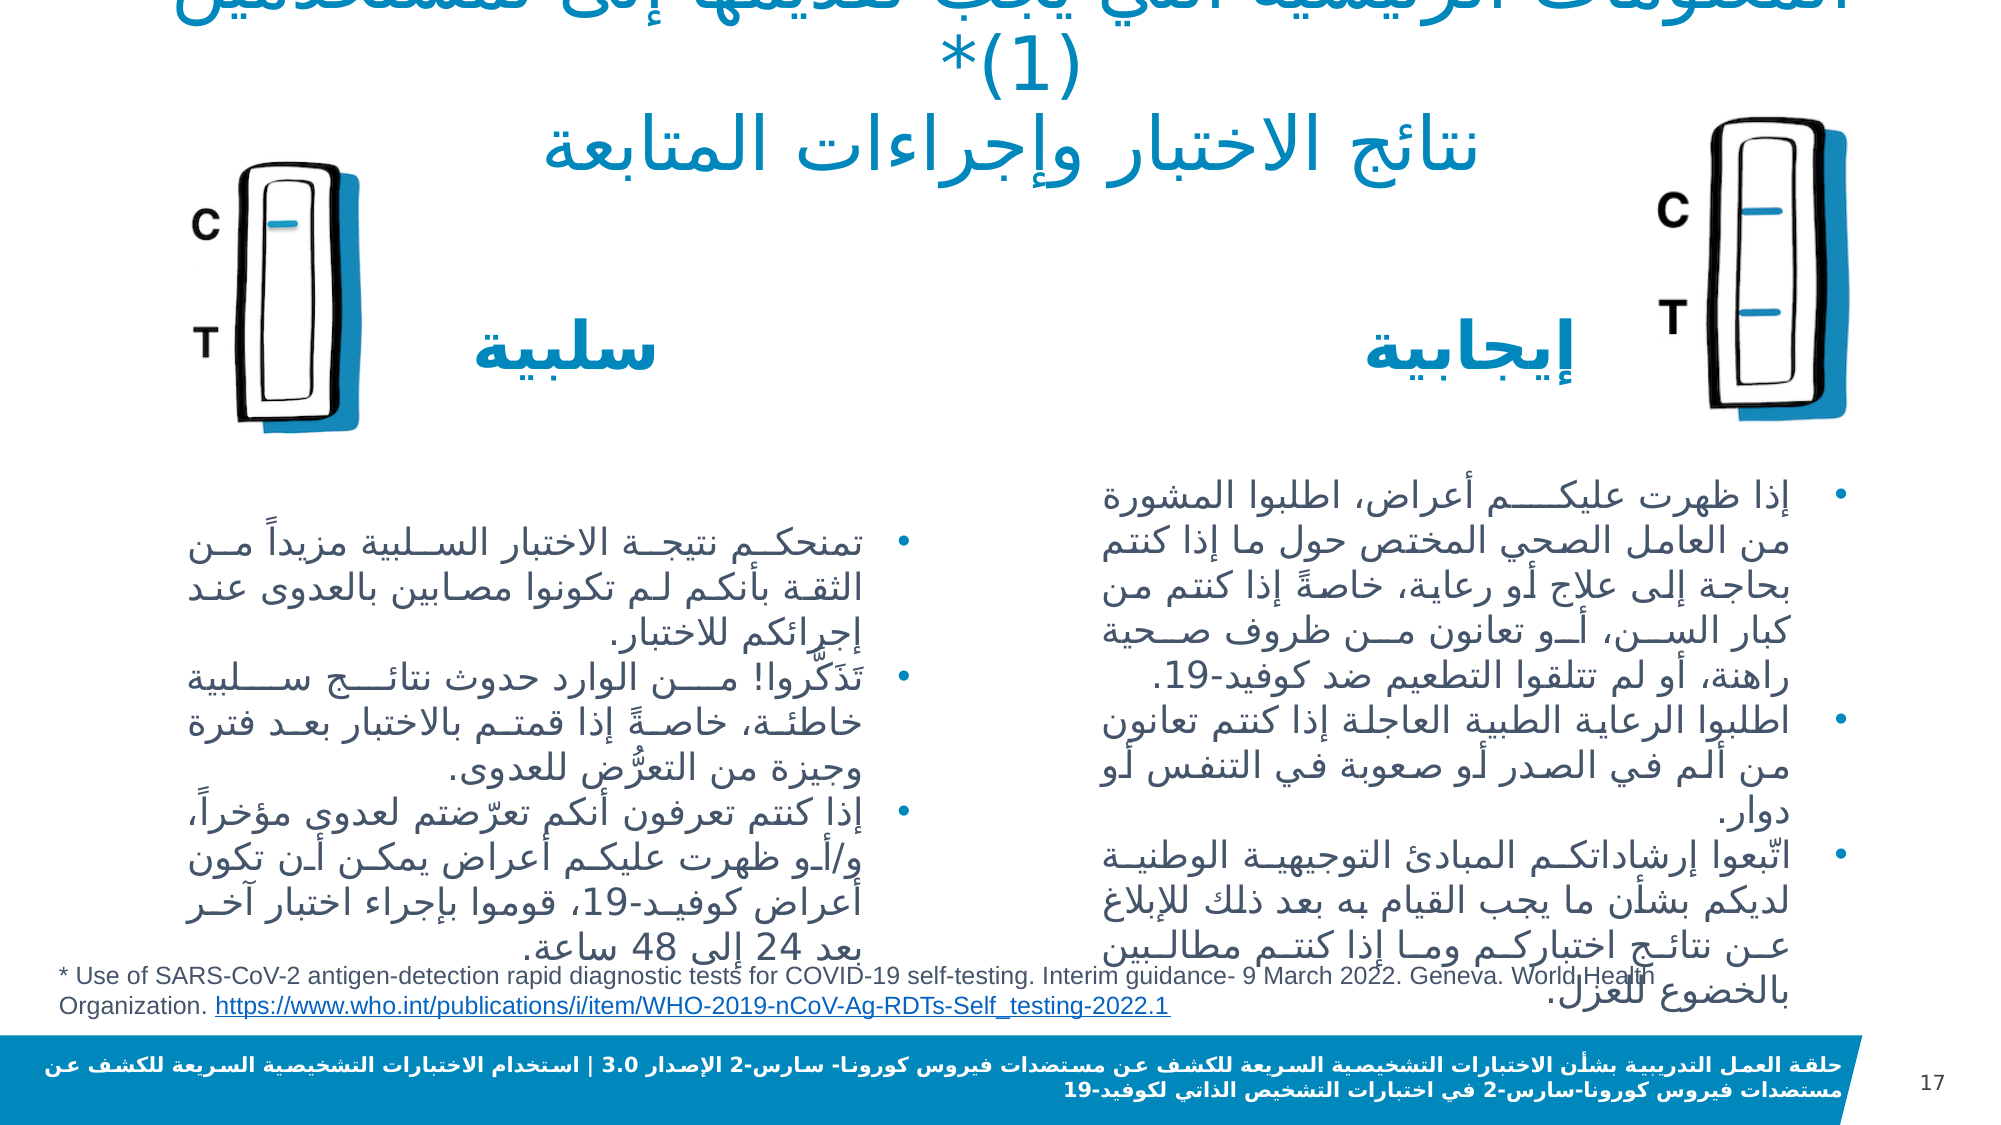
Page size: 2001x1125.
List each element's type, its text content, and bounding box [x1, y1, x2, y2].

footer حلقة العمل التدريبية بشأن الاختبارات التشخيصية السريعة للكشف عن مستضدات فيروس كورونا- سارس-2 الإصدار 3.0 | استخدام الاختبارات التشخيصية السريعة للكشف عن مستضدات فيروس كورونا-سارس-2 في اختبارات التشخيص الذاتي لكوفيد-19 [44, 1035, 1843, 1118]
text_box سلبية [434, 295, 676, 391]
text_box تمنحكم نتيجة الاختبار السلبية مزيداً من الثقة بأنكم لم تكونوا مصابين بالعدوى عند إجرائكم للاختبار. تَذَكَّروا! من الوارد حدوث نتائج سلبية خاطئة، خاصةً إذا قمتم بالاختبار بعد فترة وجيزة من التعرُّض للعدوى. إذا كنتم تعرفون أنكم تعرّضتم لعدوى مؤخراً، و/أو ظهرت عليكم أعراض يمكن أن تكون أعراض كوفيد-19، قوموا بإجراء اختبار آخر بعد 24 إلى 48 ساعة. [172, 510, 926, 976]
picture [149, 145, 414, 464]
text_box * Use of SARS-CoV-2 antigen-detection rapid diagnostic tests for COVID-19 self-testing. Interim guidance- 9 March 2022. Geneva. World Health Organization. https://www.who.int/publications/i/item/WHO-2019-nCoV-Ag-RDTs-Self_testing-2022.1 [44, 952, 1786, 1035]
text_box إيجابية [1325, 295, 1592, 391]
picture [1640, 82, 1905, 467]
title المعلومات الرئيسية التي يجب تقديمها إلى لمستخدمين (1)* نتائج الاختبار وإجراءات المتابعة [150, 32, 1875, 188]
text_box إذا ظهرت عليكم أعراض، اطلبوا المشورة من العامل الصحي المختص حول ما إذا كنتم بحاجة إلى علاج أو رعاية، خاصةً إذا كنتم من كبار السن، أو تعانون من ظروف صحية راهنة، أو لم تتلقوا التطعيم ضد كوفيد-19. اطلبوا الرعاية الطبية العاجلة إذا كنتم تعانون من ألم في الصدر أو صعوبة في التنفس أو دوار. اتّبعوا إرشاداتكم المبادئ التوجيهية الوطنية لديكم بشأن ما يجب القيام به بعد ذلك للإبلاغ عن نتائج اختباركم وما إذا كنتم مطالبين بالخضوع للعزل. [1087, 463, 1863, 1018]
slide_number 17 [1862, 1035, 1947, 1125]
